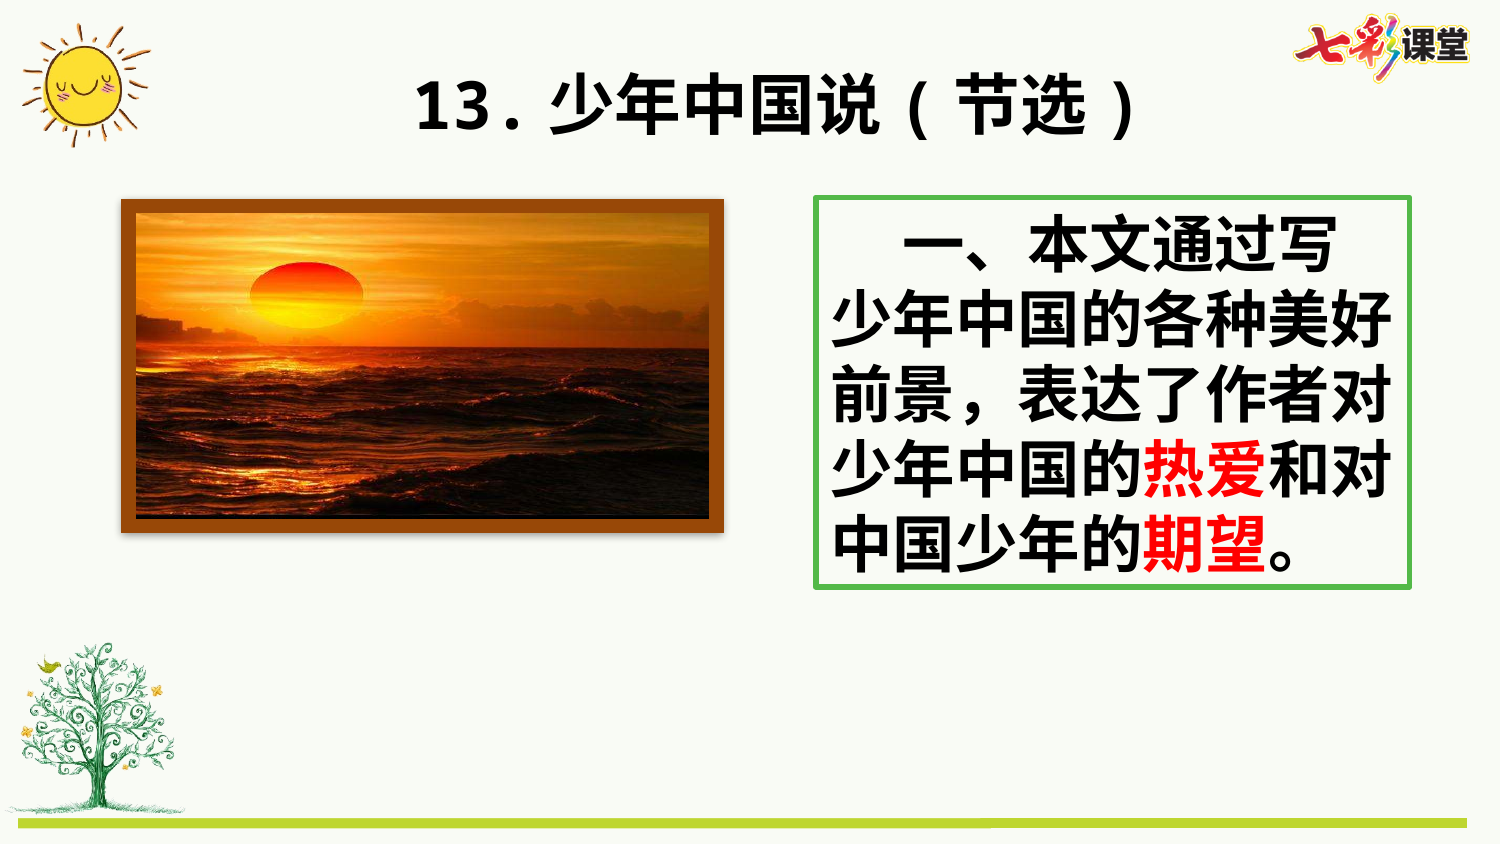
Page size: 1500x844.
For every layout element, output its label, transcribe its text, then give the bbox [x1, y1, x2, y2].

picture [1291, 9, 1472, 87]
text_box 一、本文通过写少年中国的各种美好前景，表达了作者对少年中国的热爱和对中国少年的期望。 [815, 197, 1410, 587]
text_box 13.少年中国说(节选) [397, 55, 1159, 151]
picture [0, 608, 1467, 844]
picture [135, 212, 710, 520]
picture [0, 0, 173, 172]
